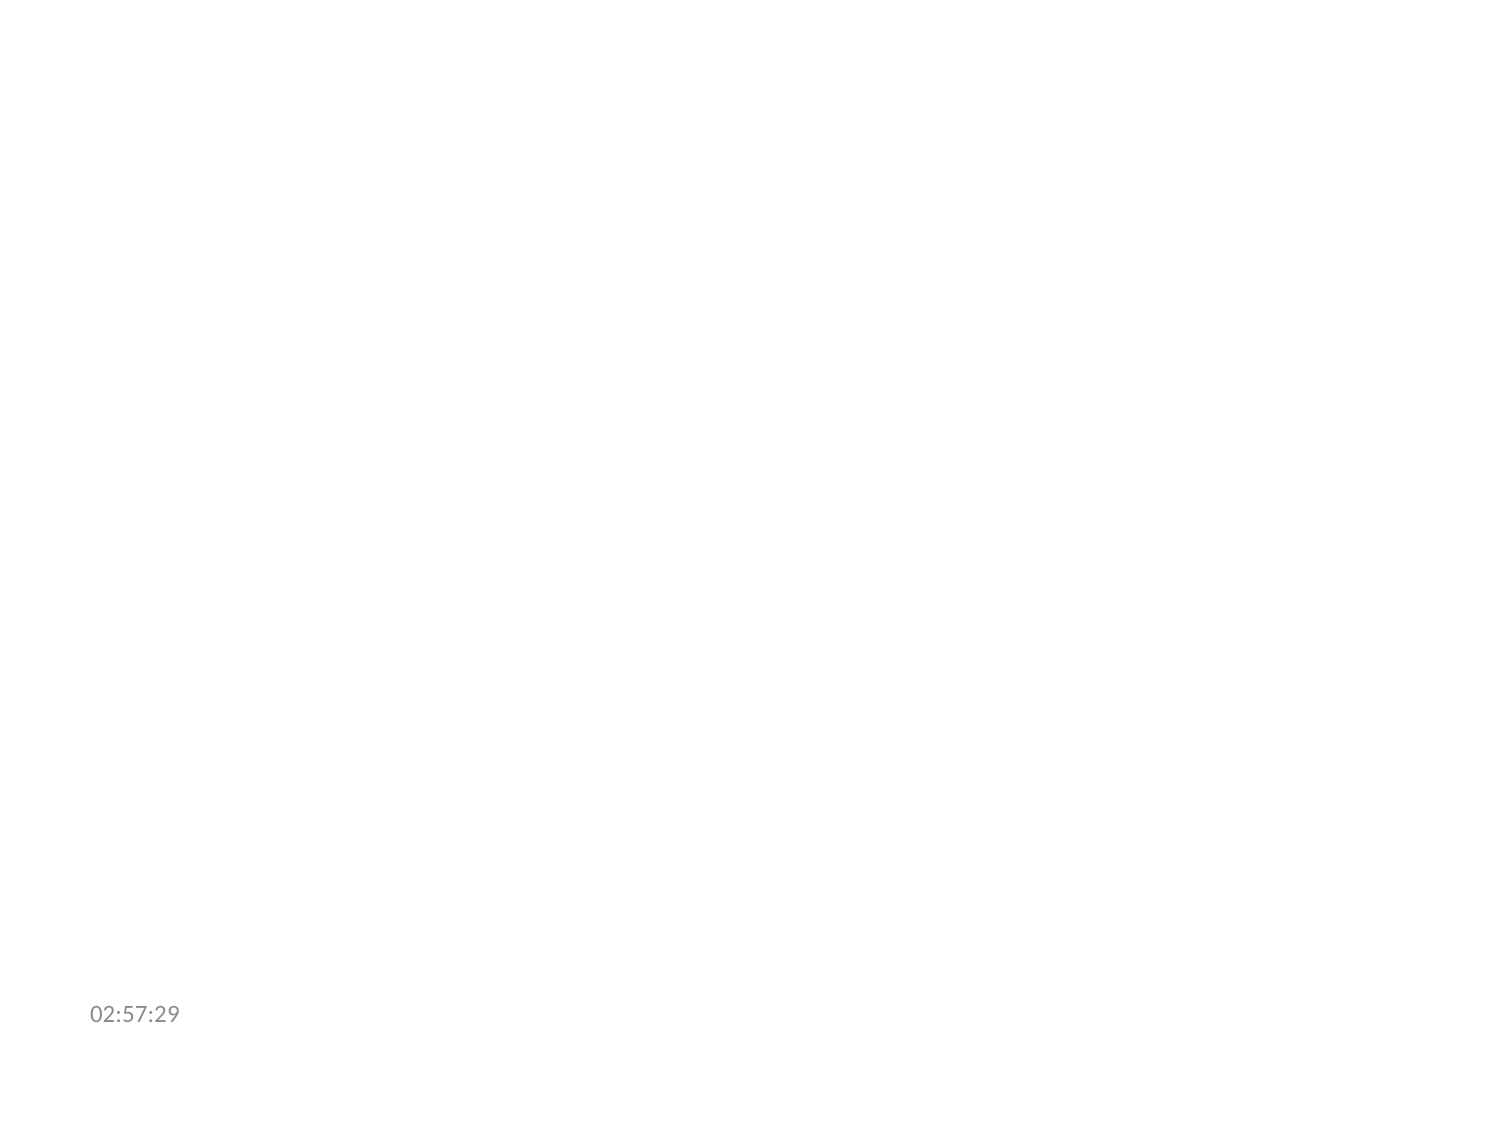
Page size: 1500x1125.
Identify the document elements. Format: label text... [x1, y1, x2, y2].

text_box 15:35:09 [75, 982, 425, 1043]
